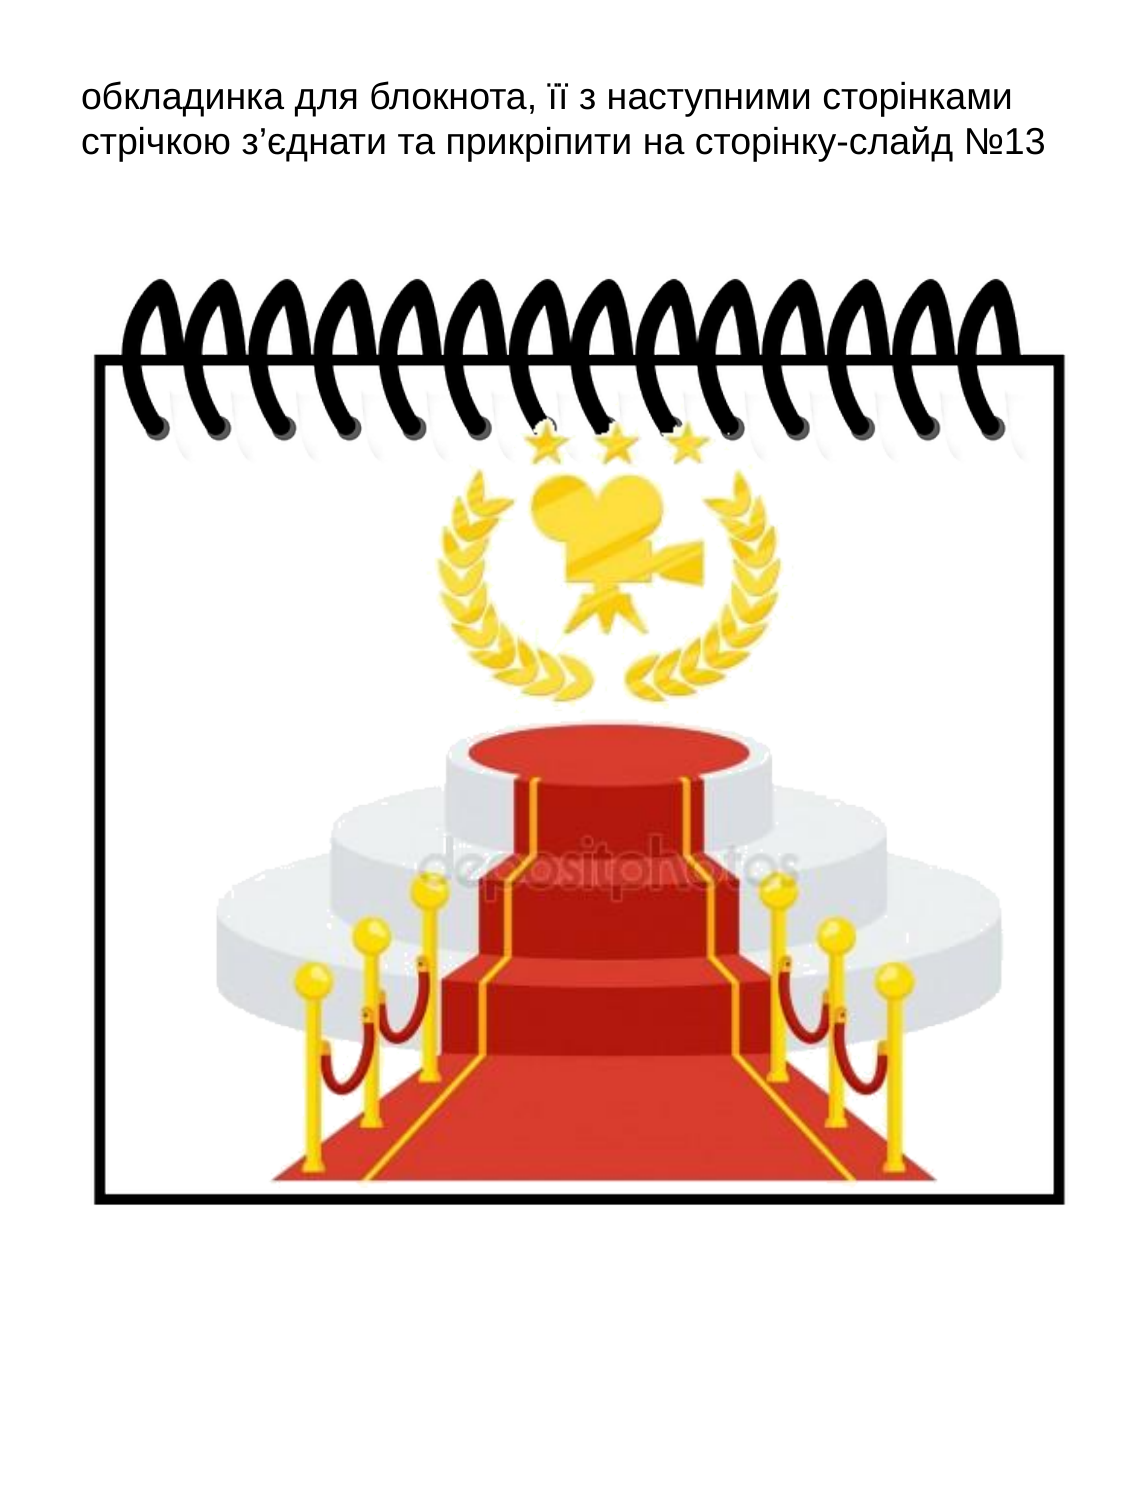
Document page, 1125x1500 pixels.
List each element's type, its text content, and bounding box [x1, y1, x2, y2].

picture [0, 0, 1125, 1500]
text_box обкладинка для блокнота, її з наступними сторінками стрічкою з’єднати та прикріпити на сторінку-слайд №13 [66, 64, 1094, 170]
